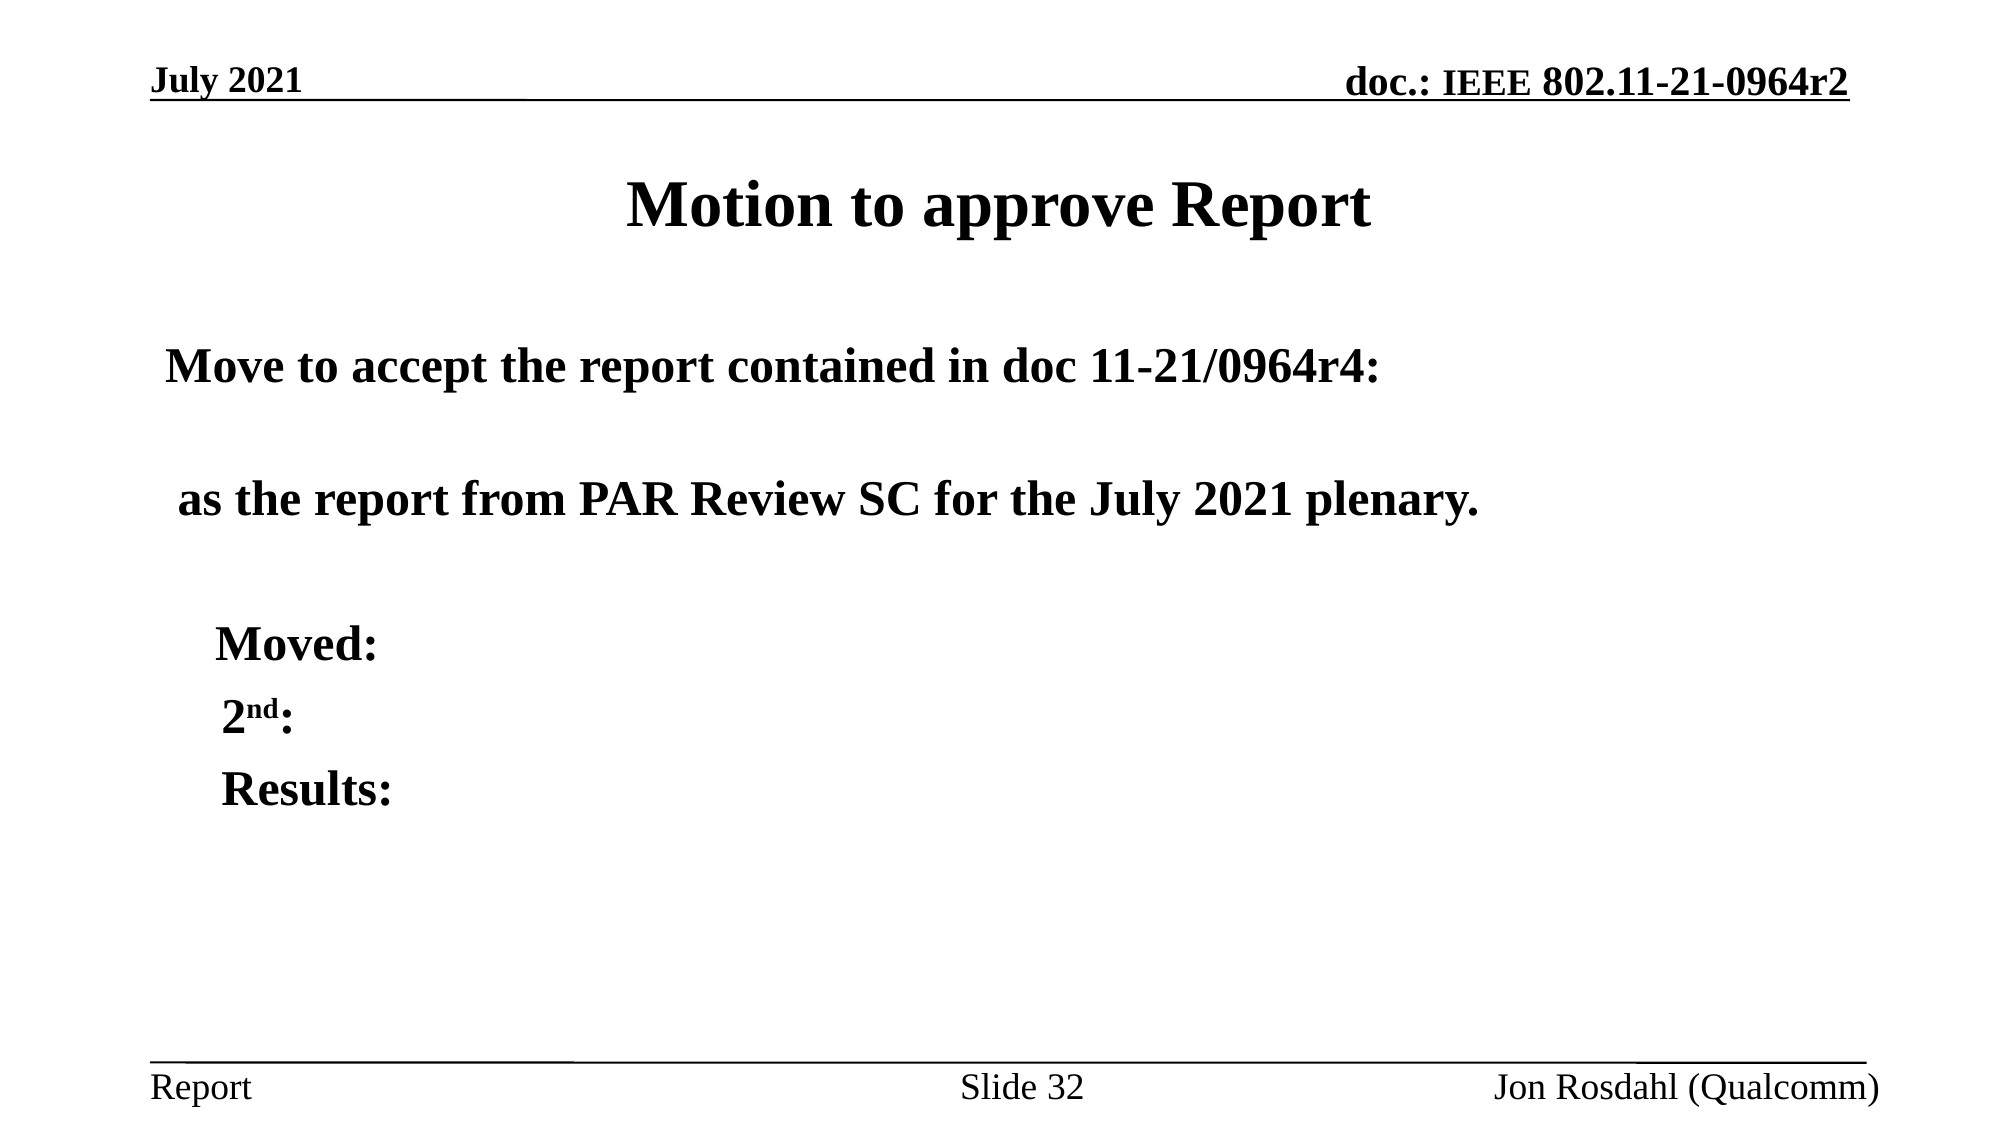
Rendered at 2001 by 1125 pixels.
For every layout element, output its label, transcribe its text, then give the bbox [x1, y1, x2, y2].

title Motion to approve Report [149, 112, 1850, 288]
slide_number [149, 49, 431, 100]
footer Jon Rosdahl (Qualcomm) [1436, 1061, 1881, 1108]
list Move to accept the report contained in doc 11-21/0964r4: as the report from PAR Review SC for the July 2021 plenary. Moved: 2nd: Results: [149, 324, 1850, 1000]
slide_number Slide 32 [950, 1061, 1095, 1125]
